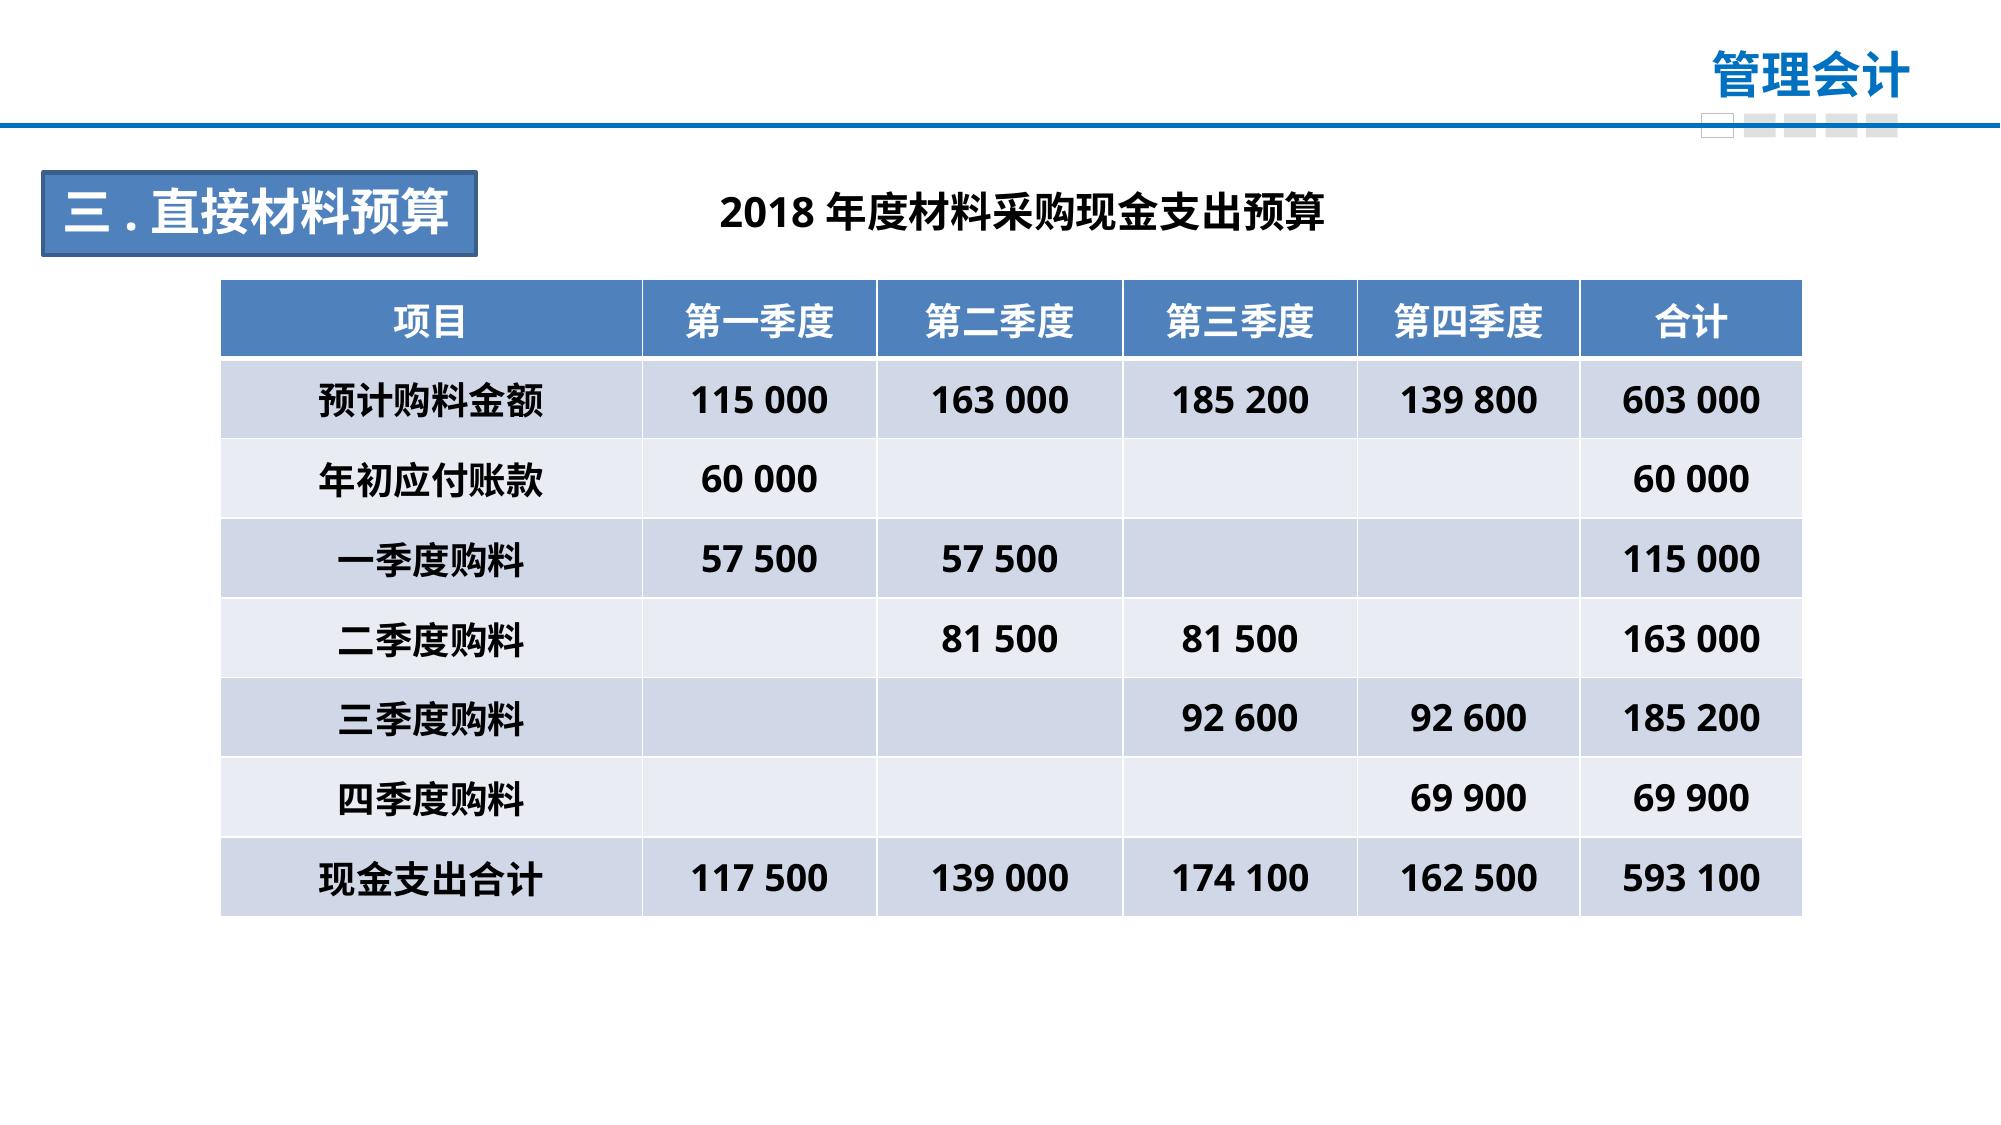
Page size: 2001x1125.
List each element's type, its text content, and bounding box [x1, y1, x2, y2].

table_cell 139 800 [1358, 361, 1579, 438]
table_cell [878, 758, 1122, 836]
table_cell 185 200 [1581, 678, 1802, 756]
table_cell 四季度购料 [221, 758, 642, 836]
table_cell [1124, 439, 1357, 517]
table_cell [1358, 519, 1579, 597]
table_cell [1124, 519, 1357, 597]
table_cell 60 000 [1581, 439, 1802, 517]
table_cell [1124, 758, 1357, 836]
table_header 第一季度 [643, 280, 876, 356]
table_cell 115 000 [1581, 519, 1802, 597]
table_cell 163 000 [1581, 599, 1802, 677]
table_cell 69 900 [1581, 758, 1802, 836]
table_cell 162 500 [1358, 838, 1579, 916]
table_cell 603 000 [1581, 361, 1802, 438]
table_cell 81 500 [878, 599, 1122, 677]
table_cell 593 100 [1581, 838, 1802, 916]
table_cell 69 900 [1358, 758, 1579, 836]
table_cell 年初应付账款 [221, 439, 642, 517]
table_header 第二季度 [878, 280, 1122, 356]
table_cell 三季度购料 [221, 678, 642, 756]
table_cell [878, 678, 1122, 756]
table_cell 163 000 [878, 361, 1122, 438]
table_header 项目 [221, 280, 642, 356]
table_cell 139 000 [878, 838, 1122, 916]
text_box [42, 172, 477, 256]
table_cell [643, 758, 876, 836]
table_cell 185 200 [1124, 361, 1357, 438]
table_cell 预计购料金额 [221, 361, 642, 438]
table_cell 92 600 [1358, 678, 1579, 756]
table_cell 115 000 [643, 361, 876, 438]
table_cell [643, 599, 876, 677]
table_cell [643, 678, 876, 756]
table_cell 57 500 [643, 519, 876, 597]
table_cell 117 500 [643, 838, 876, 916]
table_cell 一季度购料 [221, 519, 642, 597]
table_cell 81 500 [1124, 599, 1357, 677]
table_header 第三季度 [1124, 280, 1357, 356]
table_cell 92 600 [1124, 678, 1357, 756]
table_cell [1358, 599, 1579, 677]
table_cell [1358, 439, 1579, 517]
table_cell 174 100 [1124, 838, 1357, 916]
table_cell 二季度购料 [221, 599, 642, 677]
table_cell 现金支出合计 [221, 838, 642, 916]
table_cell 60 000 [643, 439, 876, 517]
text_box 2018年度材料采购现金支出预算 [704, 177, 1355, 243]
table_header 第四季度 [1358, 280, 1579, 356]
table_cell 57 500 [878, 519, 1122, 597]
table_cell [878, 439, 1122, 517]
table_header 合计 [1581, 280, 1802, 356]
